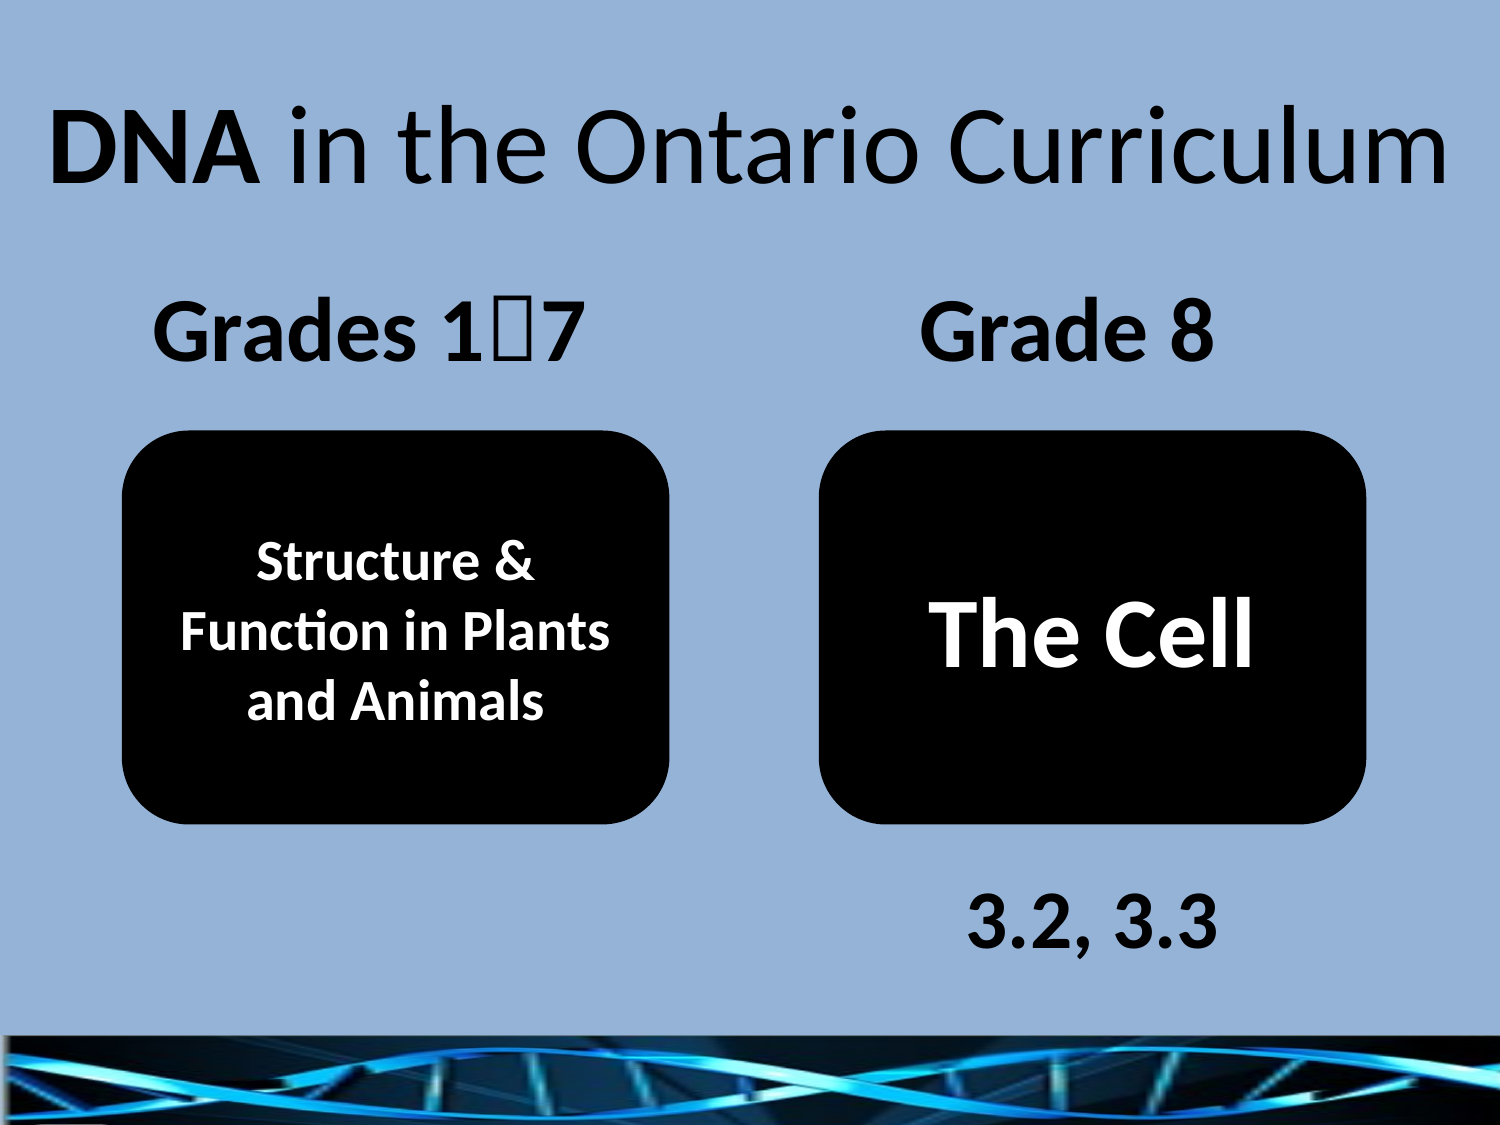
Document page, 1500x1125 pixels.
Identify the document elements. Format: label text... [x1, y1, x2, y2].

text_box The Cell [818, 430, 1367, 825]
title DNA in the Ontario Curriculum [0, 45, 1500, 233]
text_box Structure & Function in Plants and Animals [121, 430, 670, 825]
text_box 3.2, 3.3 [868, 857, 1317, 973]
list Grades 17 Grade 8 [75, 262, 1425, 1005]
picture [4, 323, 1500, 1125]
